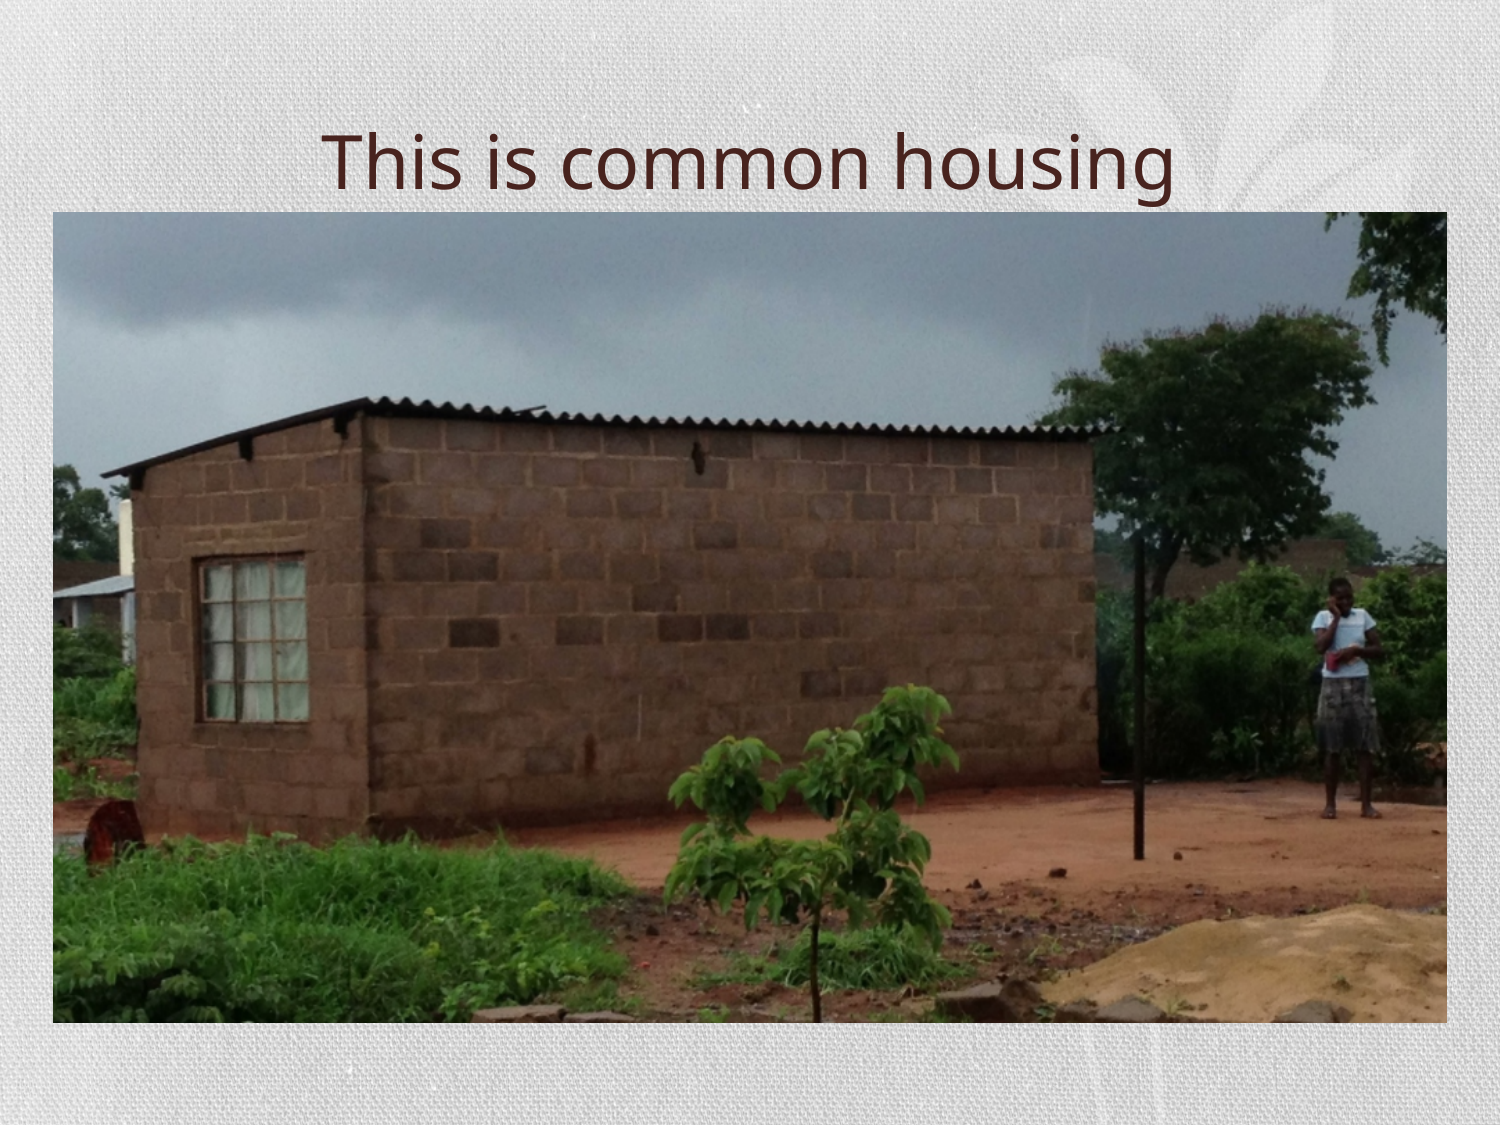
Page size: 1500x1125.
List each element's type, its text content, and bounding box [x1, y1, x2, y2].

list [53, 212, 1447, 1024]
title This is common housing [45, 37, 1455, 213]
